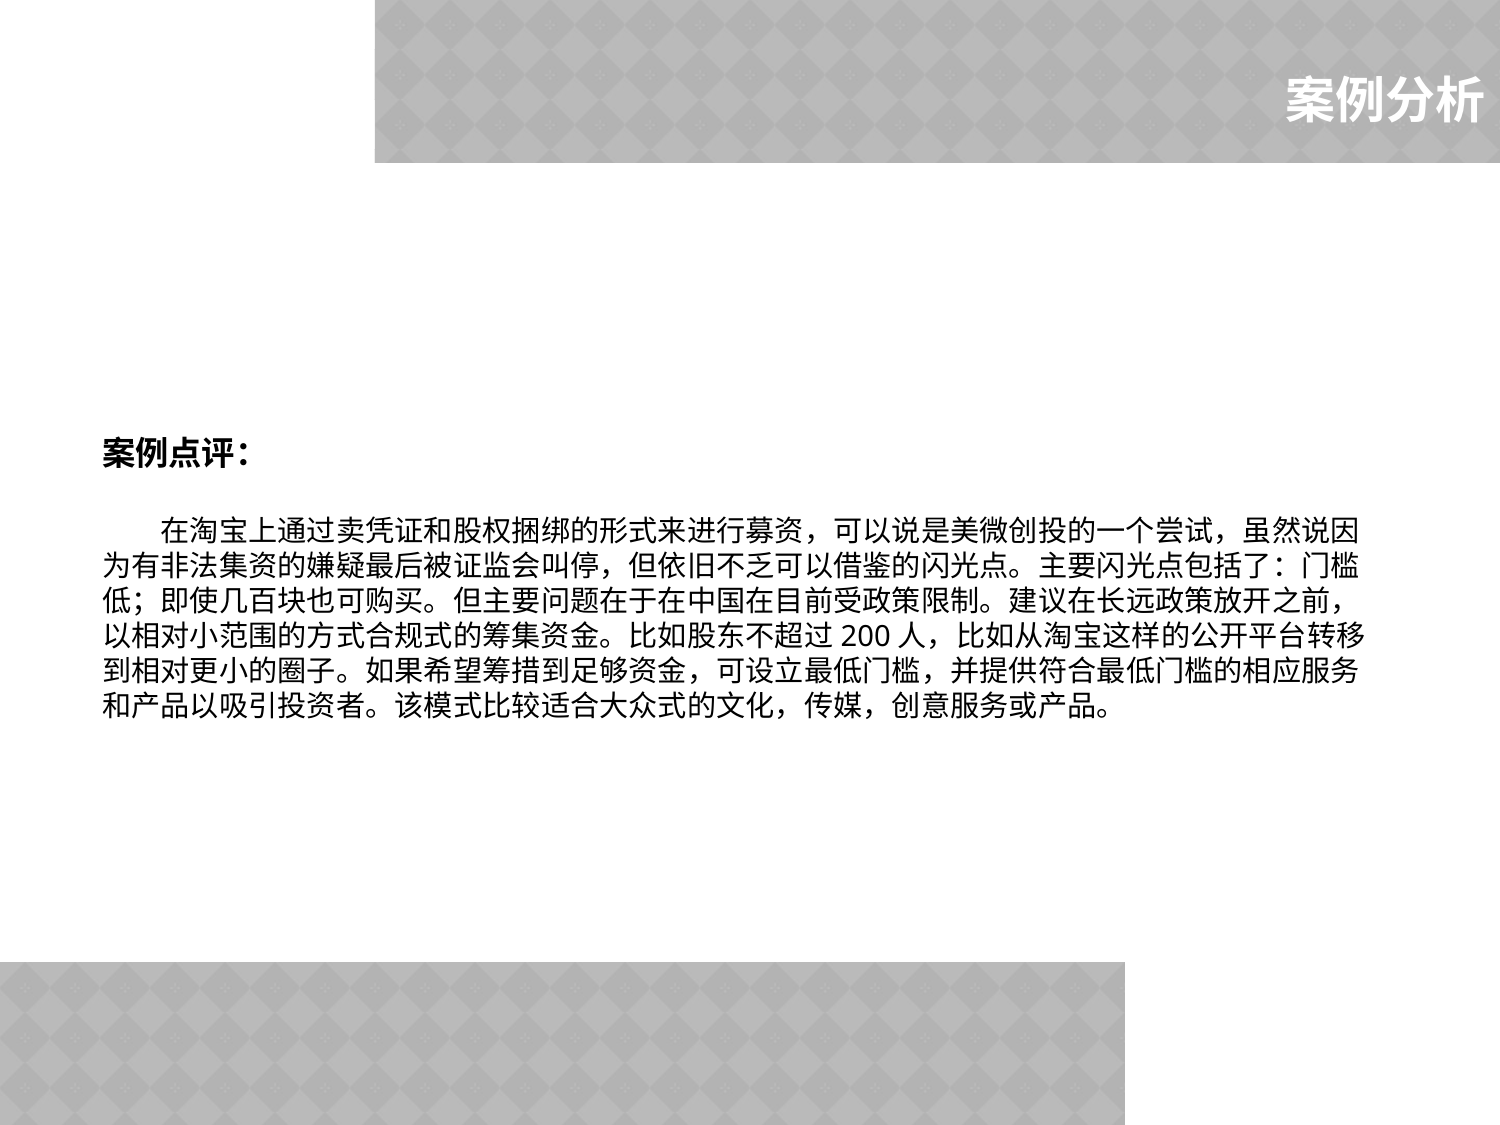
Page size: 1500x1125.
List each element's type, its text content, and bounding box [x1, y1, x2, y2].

text_box 案例点评： 在淘宝上通过卖凭证和股权捆绑的形式来进行募资，可以说是美微创投的一个尝试，虽然说因为有非法集资的嫌疑最后被证监会叫停，但依旧不乏可以借鉴的闪光点。主要闪光点包括了：门槛低；即使几百块也可购买。但主要问题在于在中国在目前受政策限制。建议在长远政策放开之前，以相对小范围的方式合规式的筹集资金。比如股东不超过200人，比如从淘宝这样的公开平台转移到相对更小的圈子。如果希望筹措到足够资金，可设立最低门槛，并提供符合最低门槛的相应服务和产品以吸引投资者。该模式比较适合大众式的文化，传媒，创意服务或产品。 [87, 424, 1388, 730]
text_box 案例分析 [662, 61, 1500, 137]
